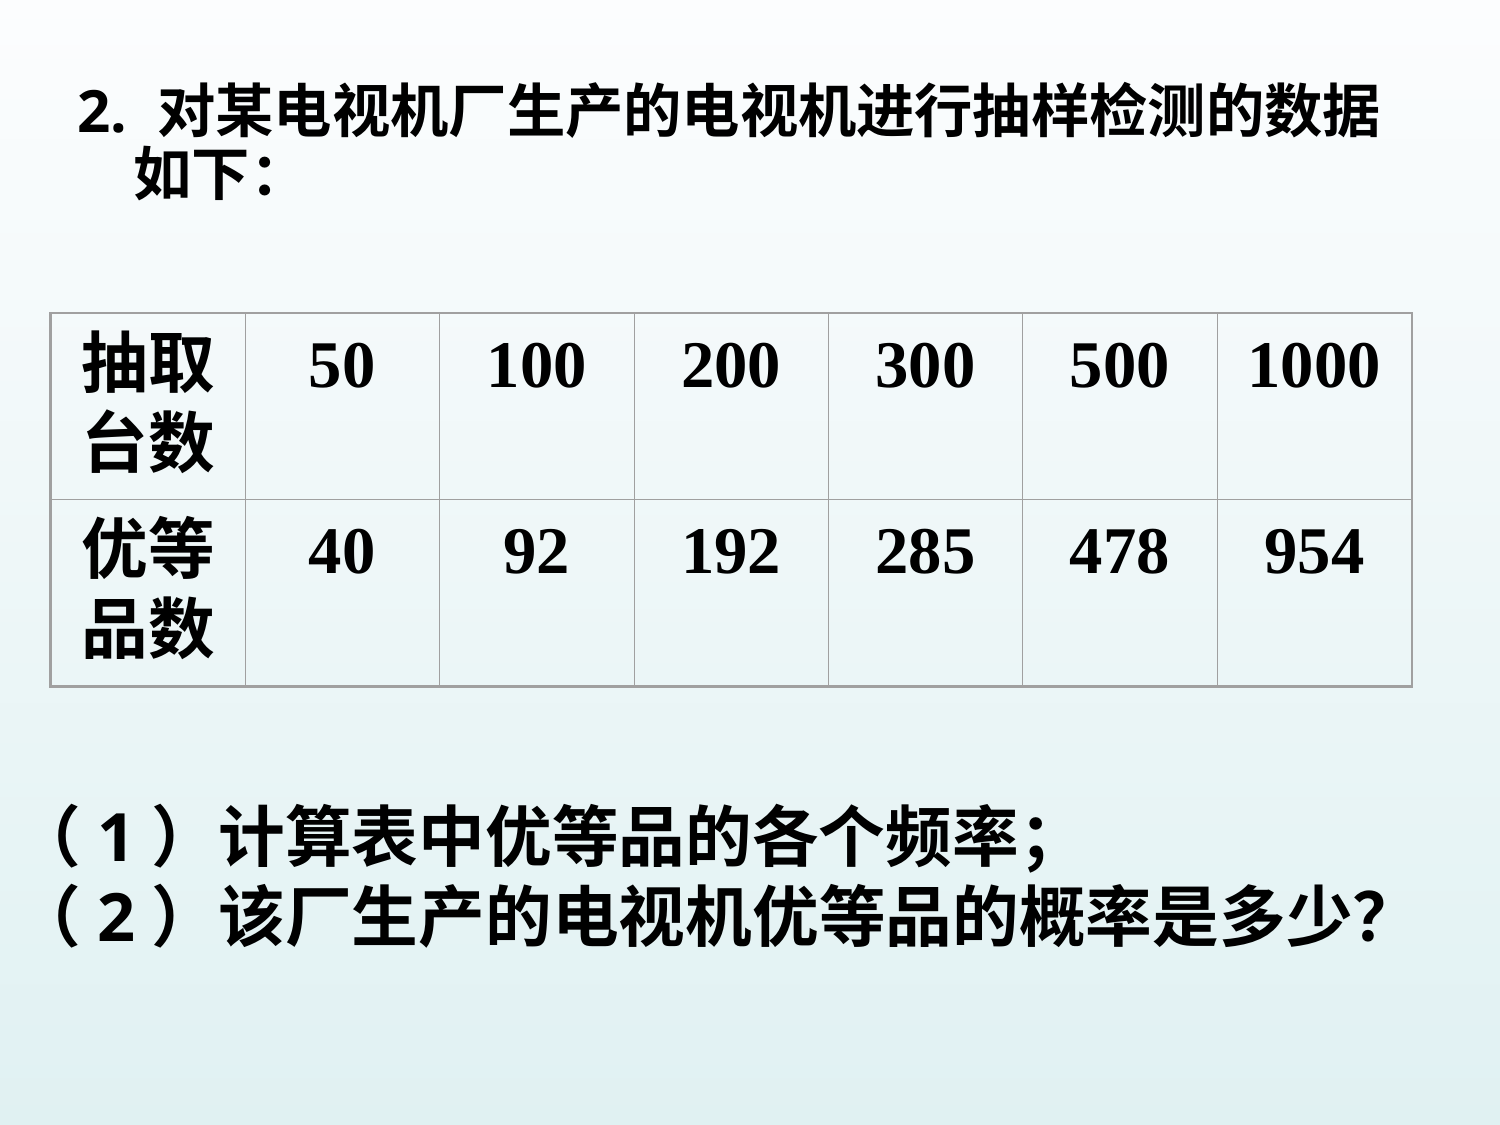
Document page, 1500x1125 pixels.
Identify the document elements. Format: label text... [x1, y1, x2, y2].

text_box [49, 312, 1413, 688]
list 2. 对某电视机厂生产的电视机进行抽样检测的数据如下： [62, 74, 1451, 226]
text_box （1）计算表中优等品的各个频率； （2）该厂生产的电视机优等品的概率是多少？ [0, 787, 1375, 1043]
